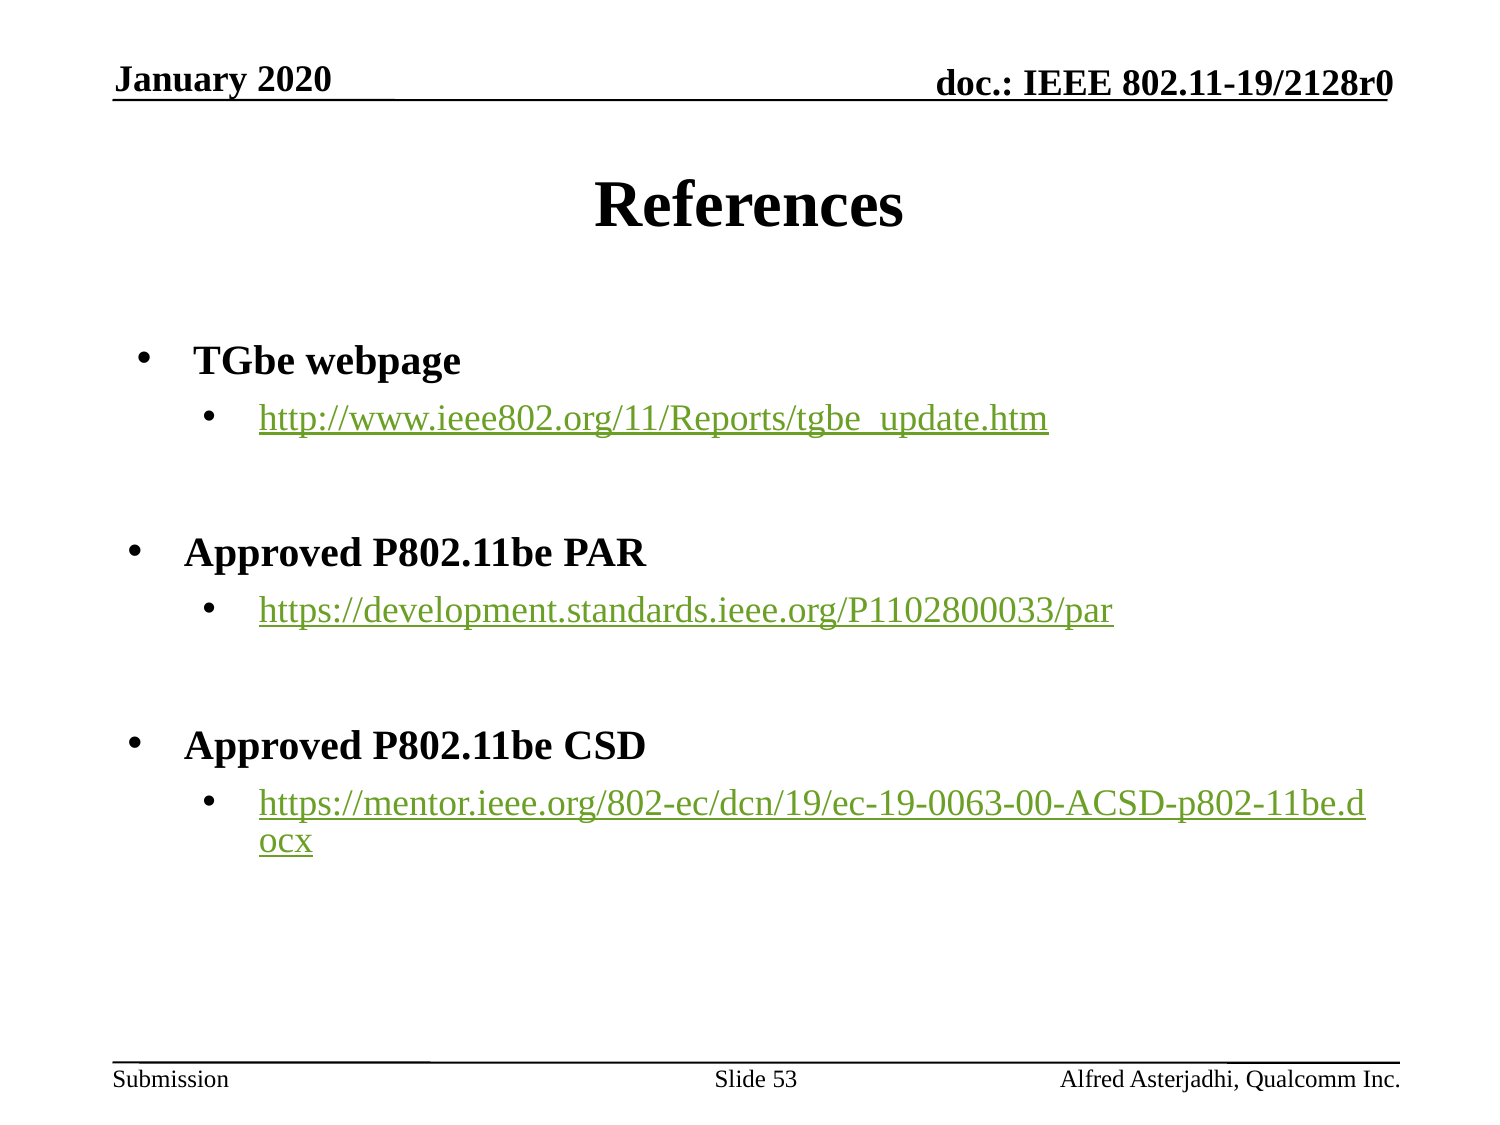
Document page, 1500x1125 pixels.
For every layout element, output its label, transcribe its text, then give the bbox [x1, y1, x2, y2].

slide_number Slide 53 [712, 1061, 800, 1123]
footer Alfred Asterjadhi, Qualcomm Inc. [878, 1061, 1402, 1093]
title References [112, 112, 1388, 288]
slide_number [114, 54, 493, 100]
list TGbe webpage http://www.ieee802.org/11/Reports/tgbe_update.htm Approved P802.11be PAR https://development.standards.ieee.org/P1102800033/par Approved P802.11be CSD https://mentor.ieee.org/802-ec/dcn/19/ec-19-0063-00-ACSD-p802-11be.docx [112, 324, 1388, 1000]
